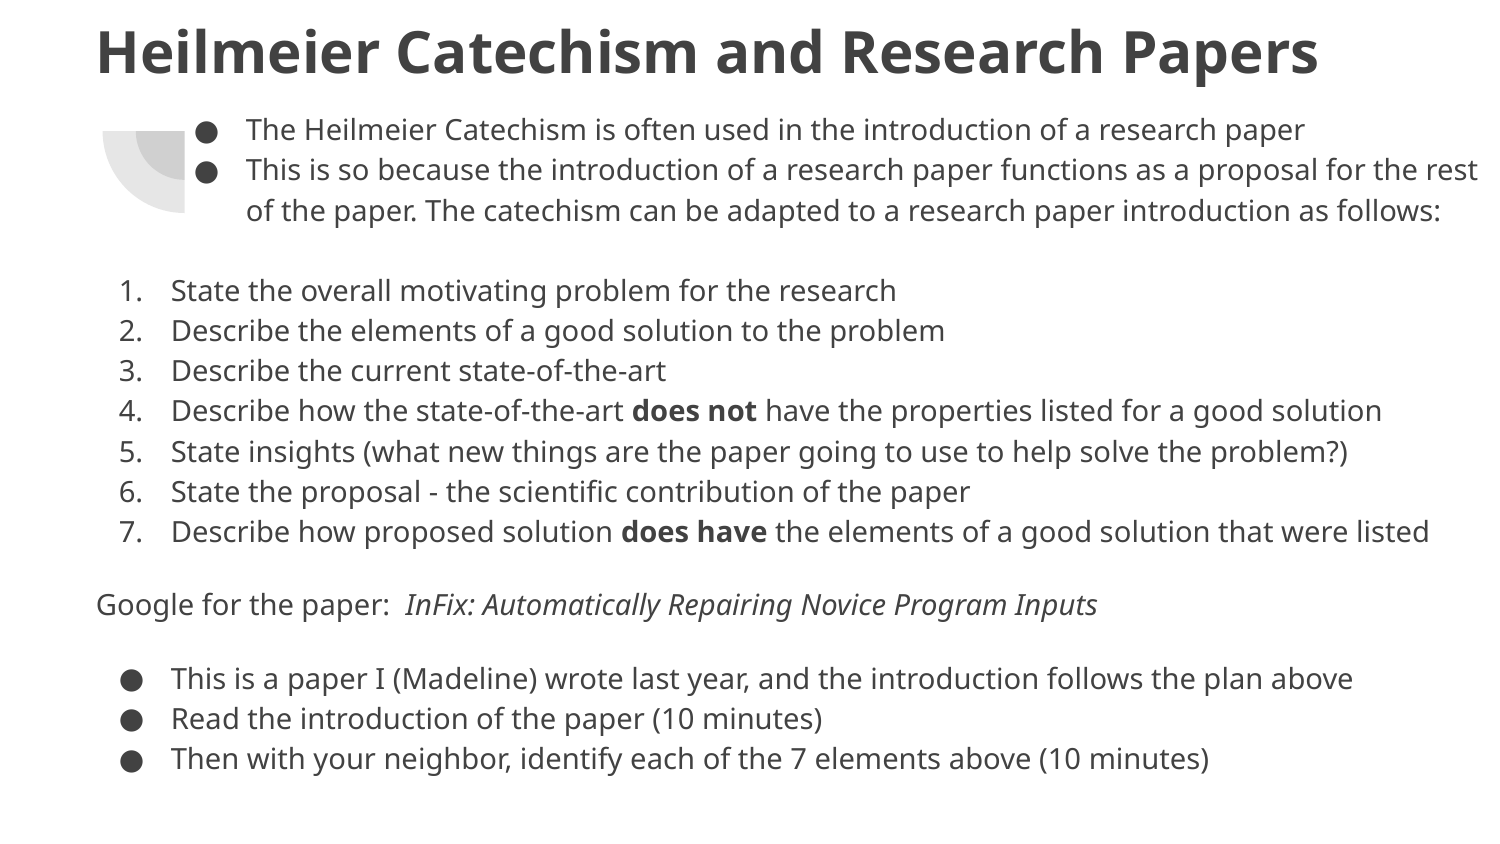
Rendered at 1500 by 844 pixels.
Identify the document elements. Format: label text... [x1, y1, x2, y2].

list The Heilmeier Catechism is often used in the introduction of a research paper This is so because the introduction of a research paper functions as a proposal for the rest of the paper. The catechism can be adapted to a research paper introduction as follows: State the overall motivating problem for the research Describe the elements of a good solution to the problem Describe the current state-of-the-art Describe how the state-of-the-art does not have the properties listed for a good solution State insights (what new things are the paper going to use to help solve the problem?) State the proposal - the scientific contribution of the paper Describe how proposed solution does have the elements of a good solution that were listed Google for the paper: InFix: Automatically Repairing Novice Program Inputs This is a paper I (Madeline) wrote last year, and the introduction follows the plan above Read the introduction of the paper (10 minutes) Then with your neighbor, identify each of the 7 elements above (10 minutes) [80, 91, 1500, 784]
title Heilmeier Catechism and Research Papers [80, 0, 1438, 91]
